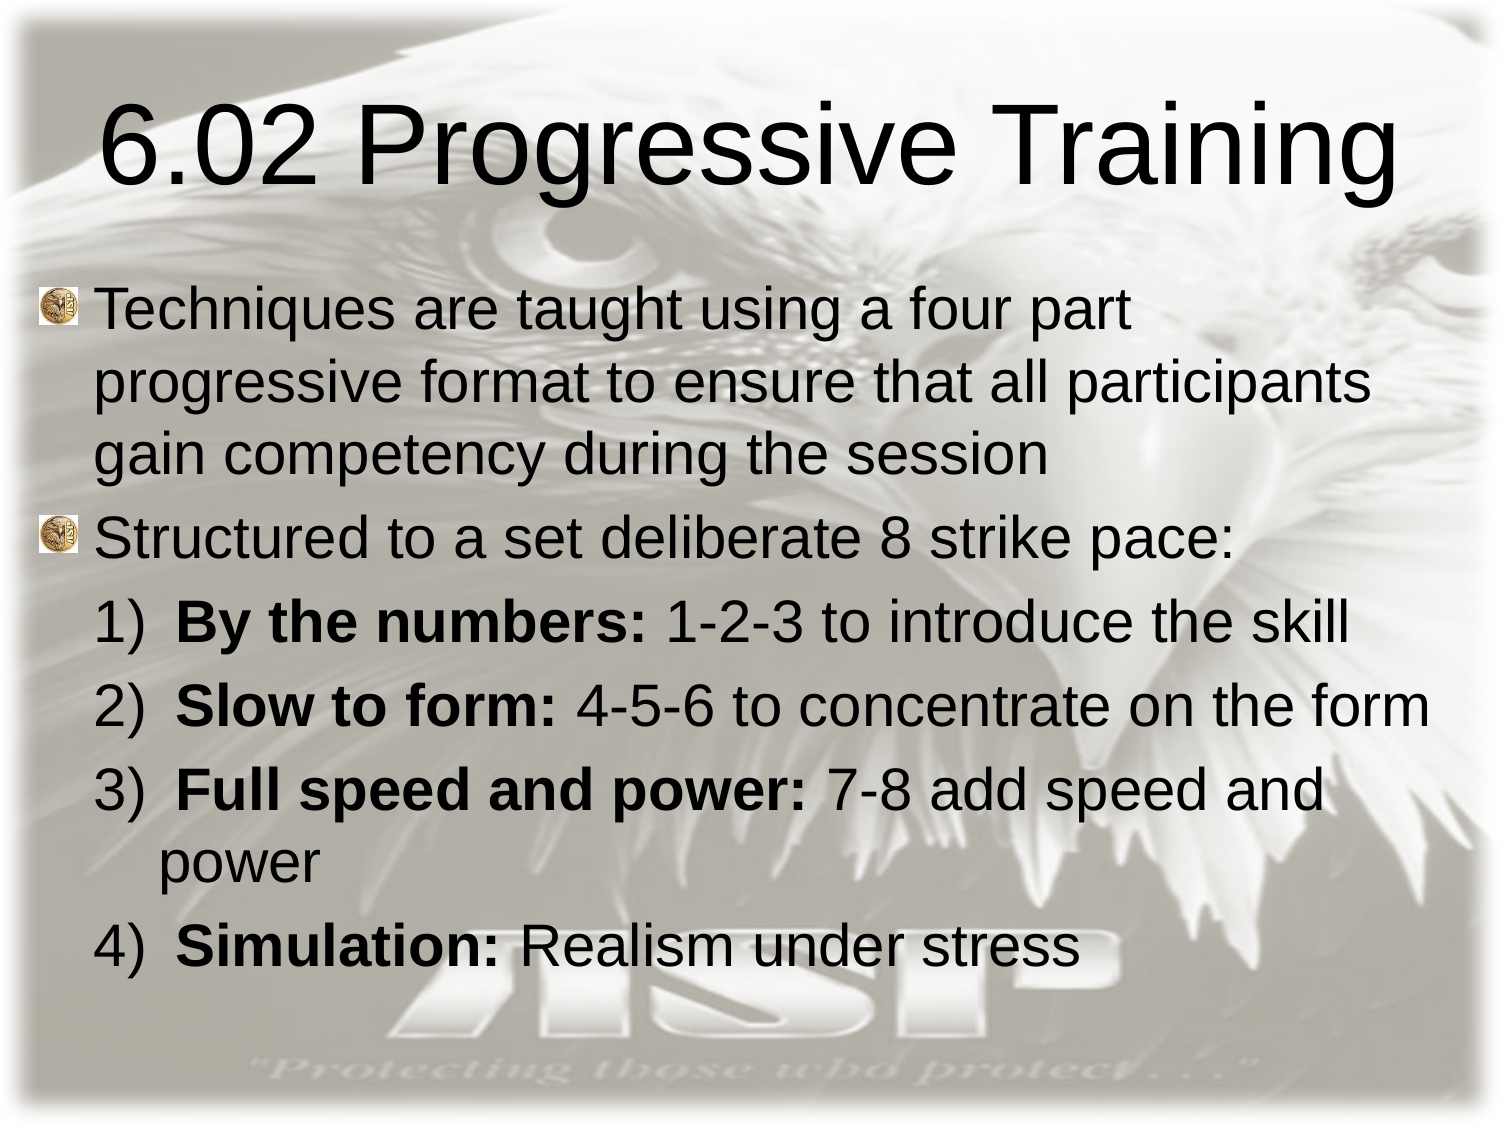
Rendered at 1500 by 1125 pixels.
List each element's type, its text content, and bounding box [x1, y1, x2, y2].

list Techniques are taught using a four part progressive format to ensure that all participants gain competency during the session Structured to a set deliberate 8 strike pace: By the numbers: 1-2-3 to introduce the skill Slow to form: 4-5-6 to concentrate on the form Full speed and power: 7-8 add speed and power Simulation: Realism under stress [24, 262, 1463, 1006]
title 6.02 Progressive Training [75, 45, 1425, 233]
picture [39, 287, 78, 325]
picture [39, 515, 78, 553]
